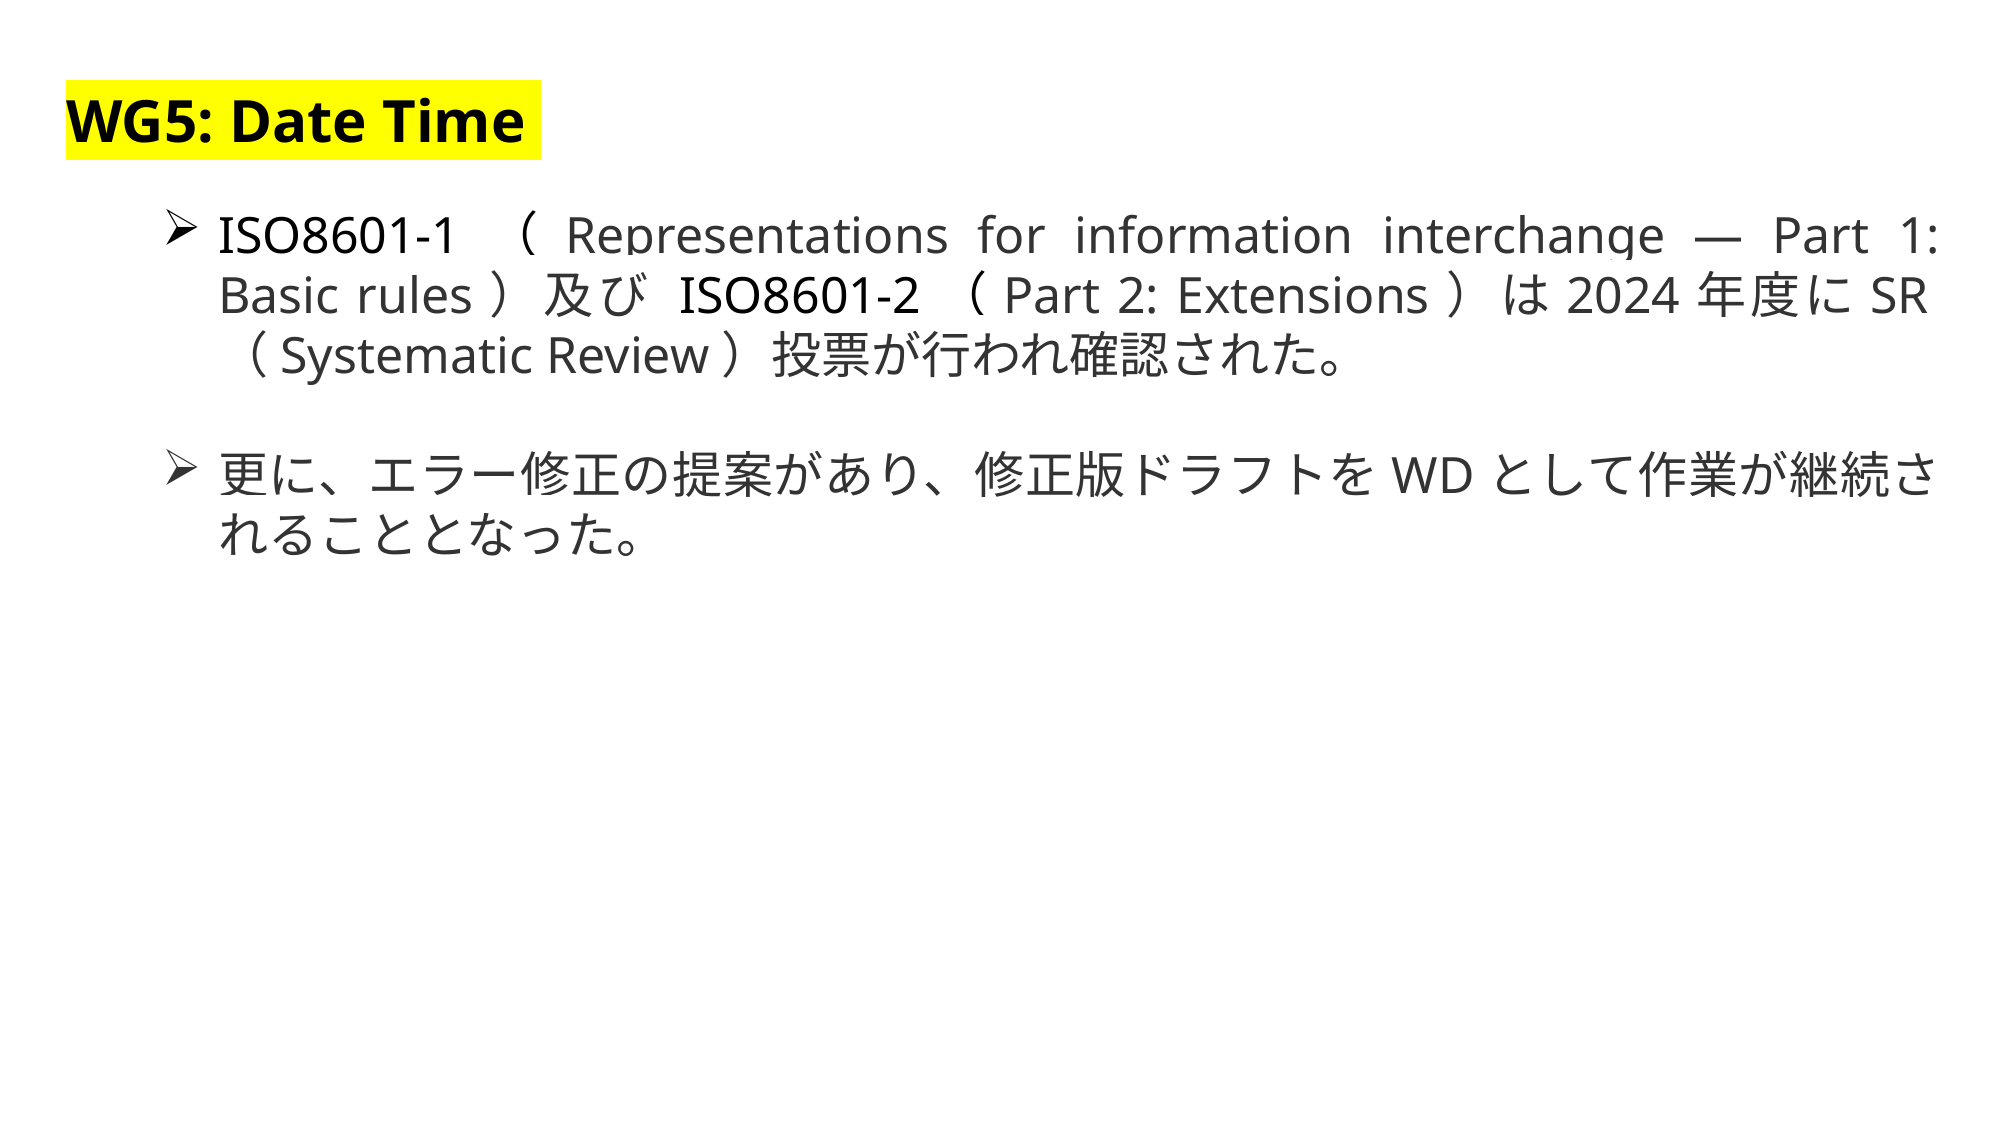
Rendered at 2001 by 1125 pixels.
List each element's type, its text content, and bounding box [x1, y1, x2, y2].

text_box ISO8601-1（Representations for information interchange — Part 1: Basic rules）及び ISO8601-2（Part 2: Extensions）は2024年度にSR（Systematic Review）投票が行われ確認された。 更に、エラー修正の提案があり、修正版ドラフトをWDとして作業が継続されることとなった。 [147, 195, 1956, 751]
text_box WG5: Date Time [51, 77, 1052, 162]
